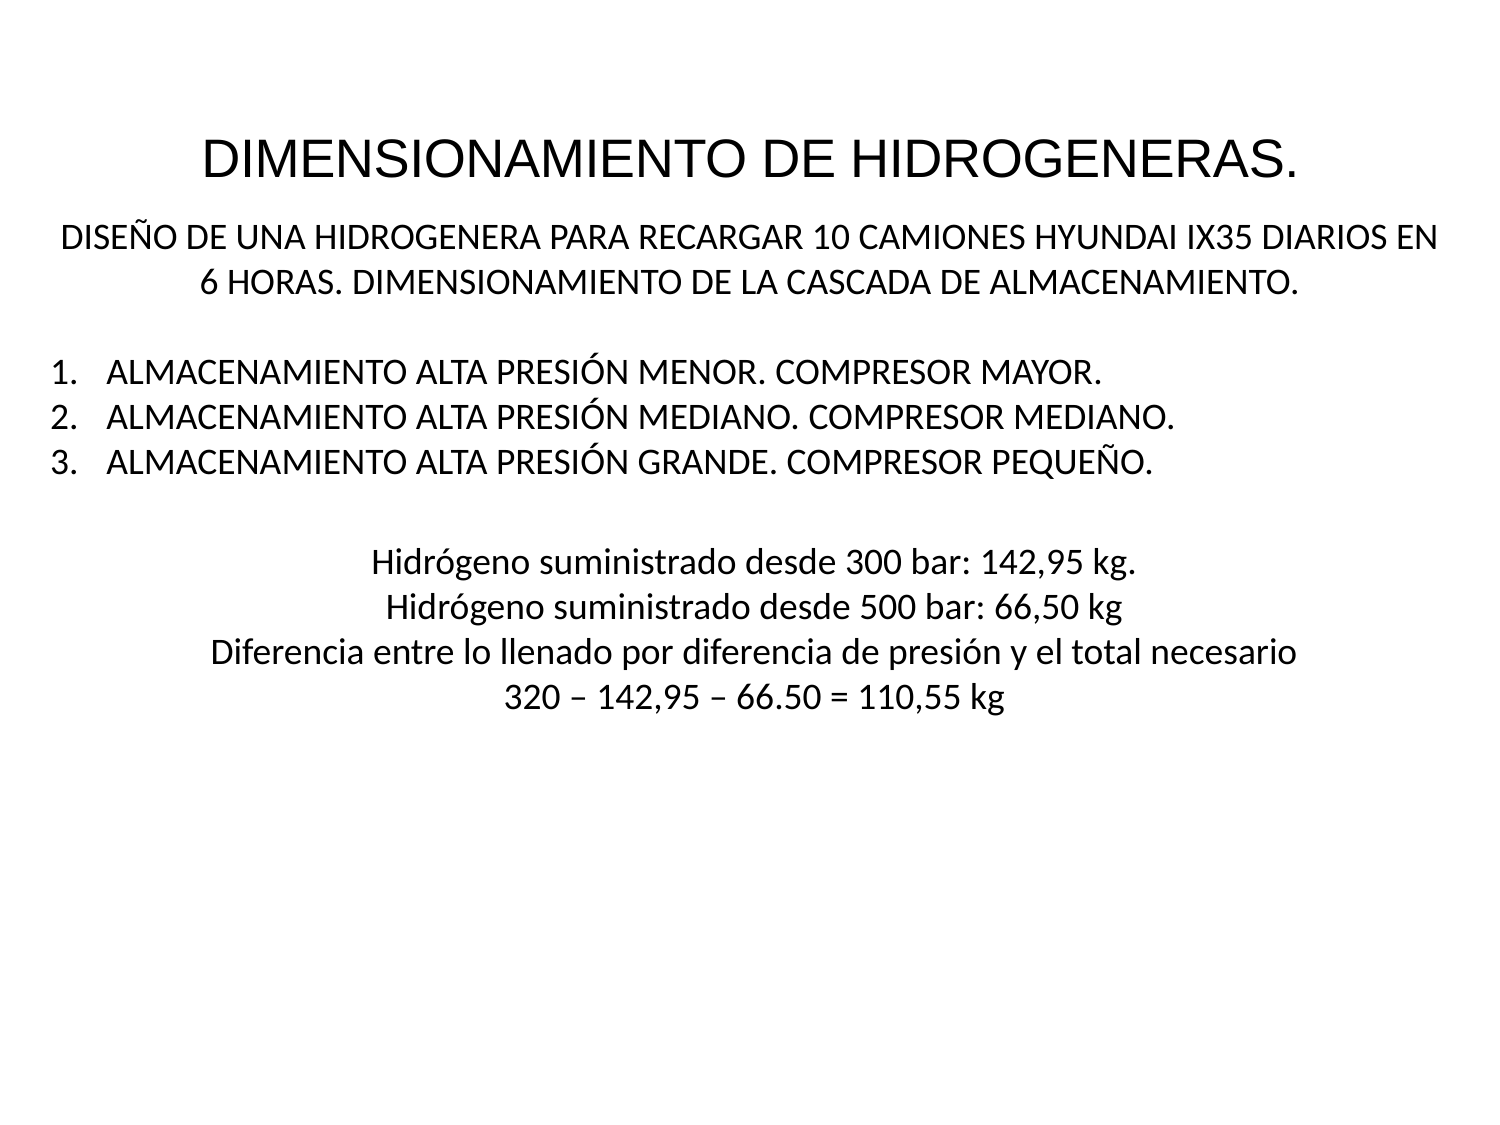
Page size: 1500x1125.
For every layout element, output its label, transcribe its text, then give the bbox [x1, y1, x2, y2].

text_box DISEÑO DE UNA HIDROGENERA PARA RECARGAR 10 CAMIONES HYUNDAI IX35 DIARIOS EN 6 HORAS. DIMENSIONAMIENTO DE LA CASCADA DE ALMACENAMIENTO. ALMACENAMIENTO ALTA PRESIÓN MENOR. COMPRESOR MAYOR. ALMACENAMIENTO ALTA PRESIÓN MEDIANO. COMPRESOR MEDIANO. ALMACENAMIENTO ALTA PRESIÓN GRANDE. COMPRESOR PEQUEÑO. [35, 204, 1465, 490]
text_box DIMENSIONAMIENTO DE HIDROGENERAS. [0, 130, 1500, 190]
text_box Hidrógeno suministrado desde 300 bar: 142,95 kg. Hidrógeno suministrado desde 500 bar: 66,50 kg Diferencia entre lo llenado por diferencia de presión y el total necesario 320 – 142,95 – 66.50 = 110,55 kg [39, 529, 1470, 725]
